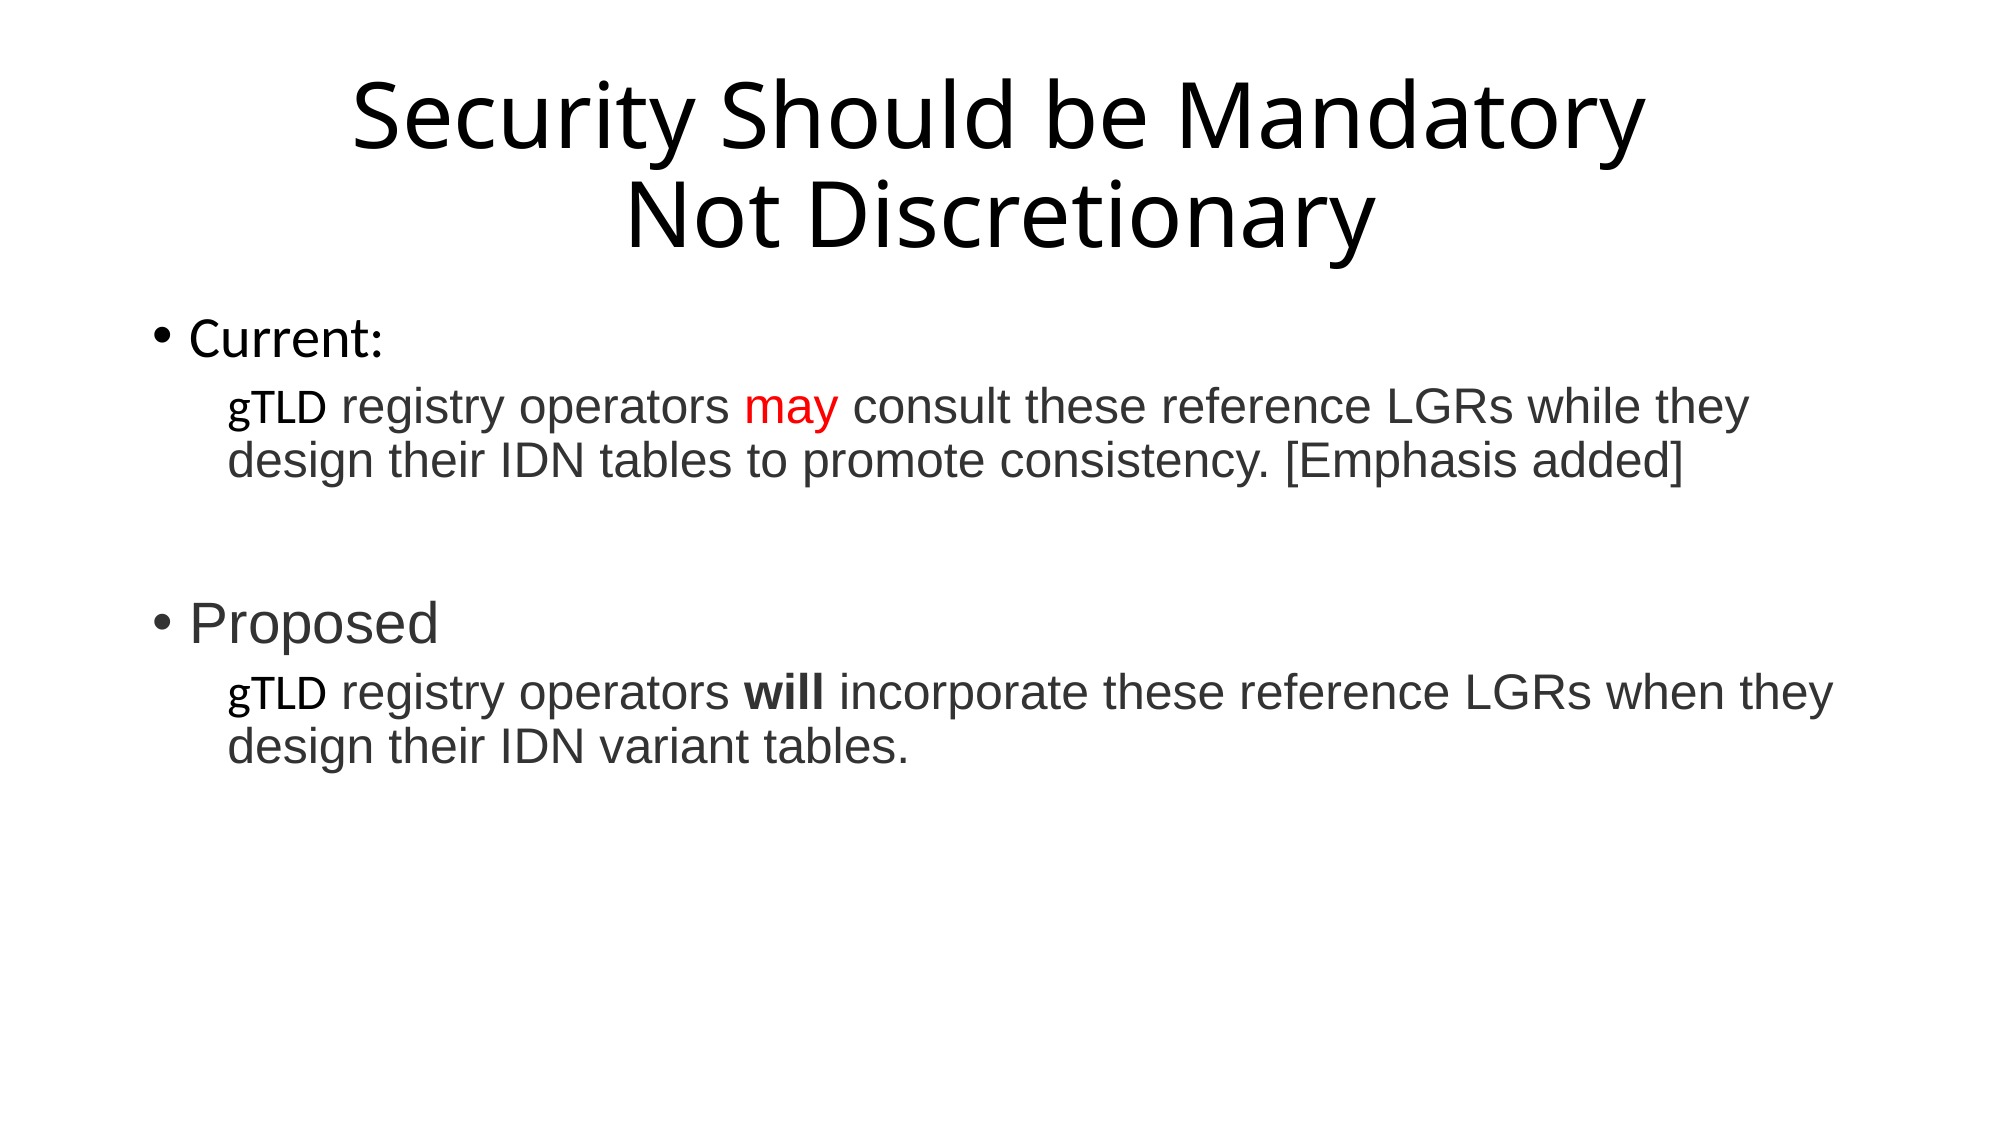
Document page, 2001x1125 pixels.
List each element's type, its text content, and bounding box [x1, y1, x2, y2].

title Security Should be Mandatory Not Discretionary [137, 59, 1863, 278]
list Current: gTLD registry operators may consult these reference LGRs while they design their IDN tables to promote consistency. [Emphasis added] Proposed gTLD registry operators will incorporate these reference LGRs when they design their IDN variant tables. [137, 299, 1863, 1014]
